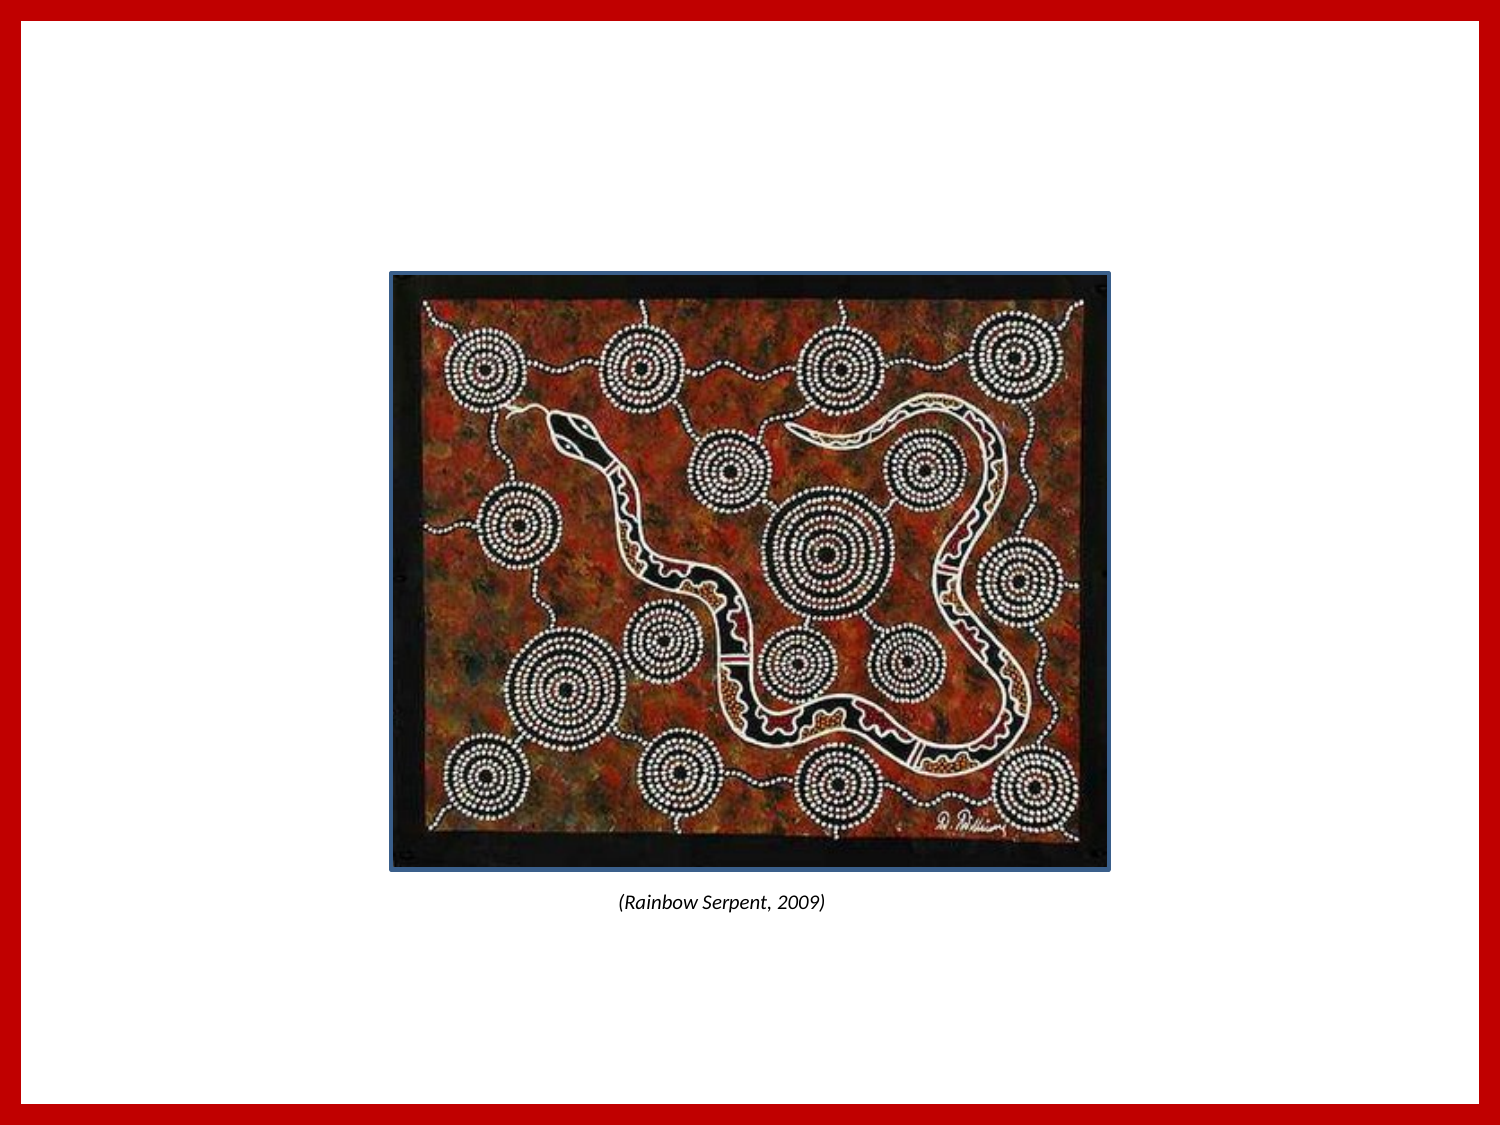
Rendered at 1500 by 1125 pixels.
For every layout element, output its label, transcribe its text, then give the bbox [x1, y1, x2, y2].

text_box (Rainbow Serpent, 2009) [603, 881, 897, 922]
text_box [0, 0, 1500, 1125]
text_box [389, 271, 1111, 872]
